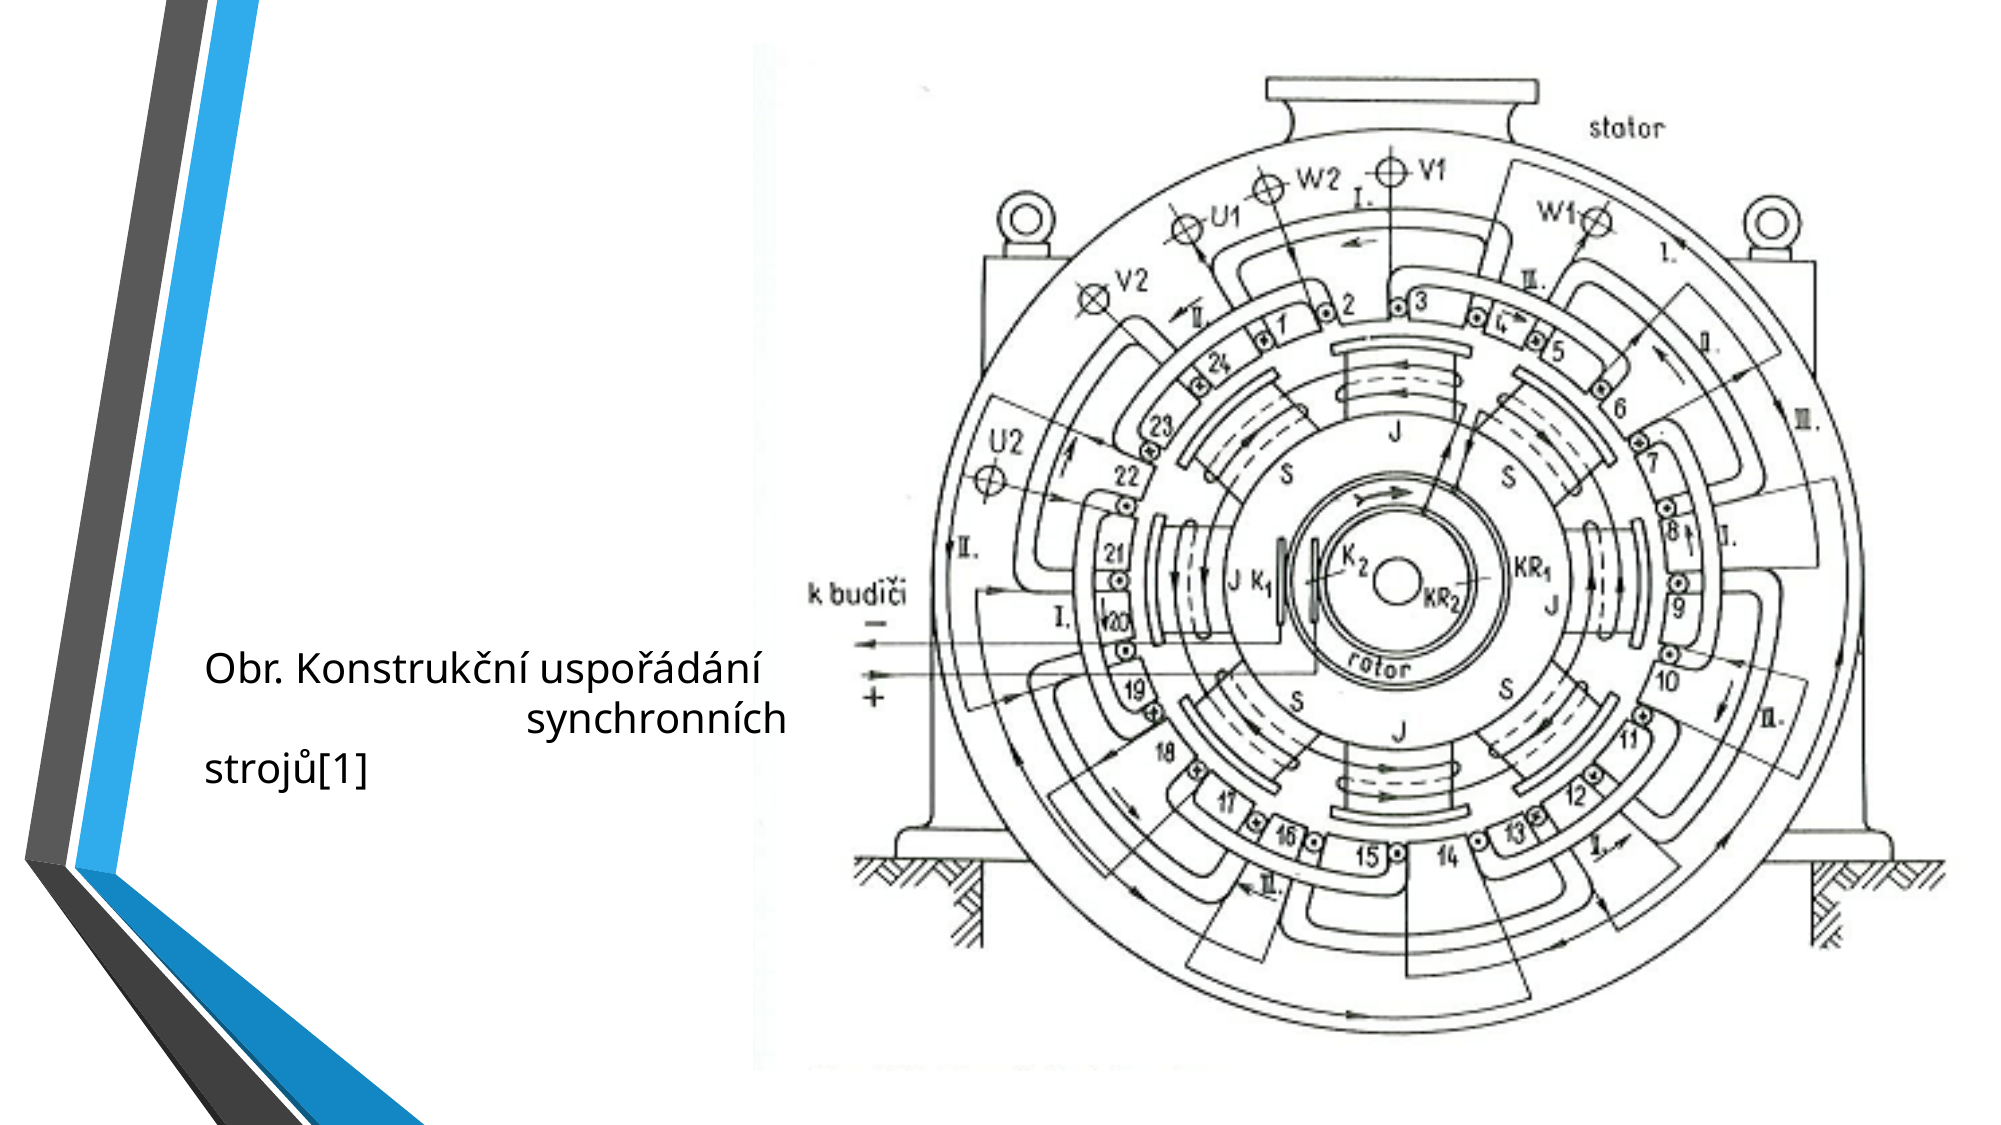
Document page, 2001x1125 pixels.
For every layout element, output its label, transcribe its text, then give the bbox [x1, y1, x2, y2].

list Obr. Konstrukční uspořádání synchronních strojů[1] [189, 587, 753, 846]
picture [753, 43, 2000, 1071]
